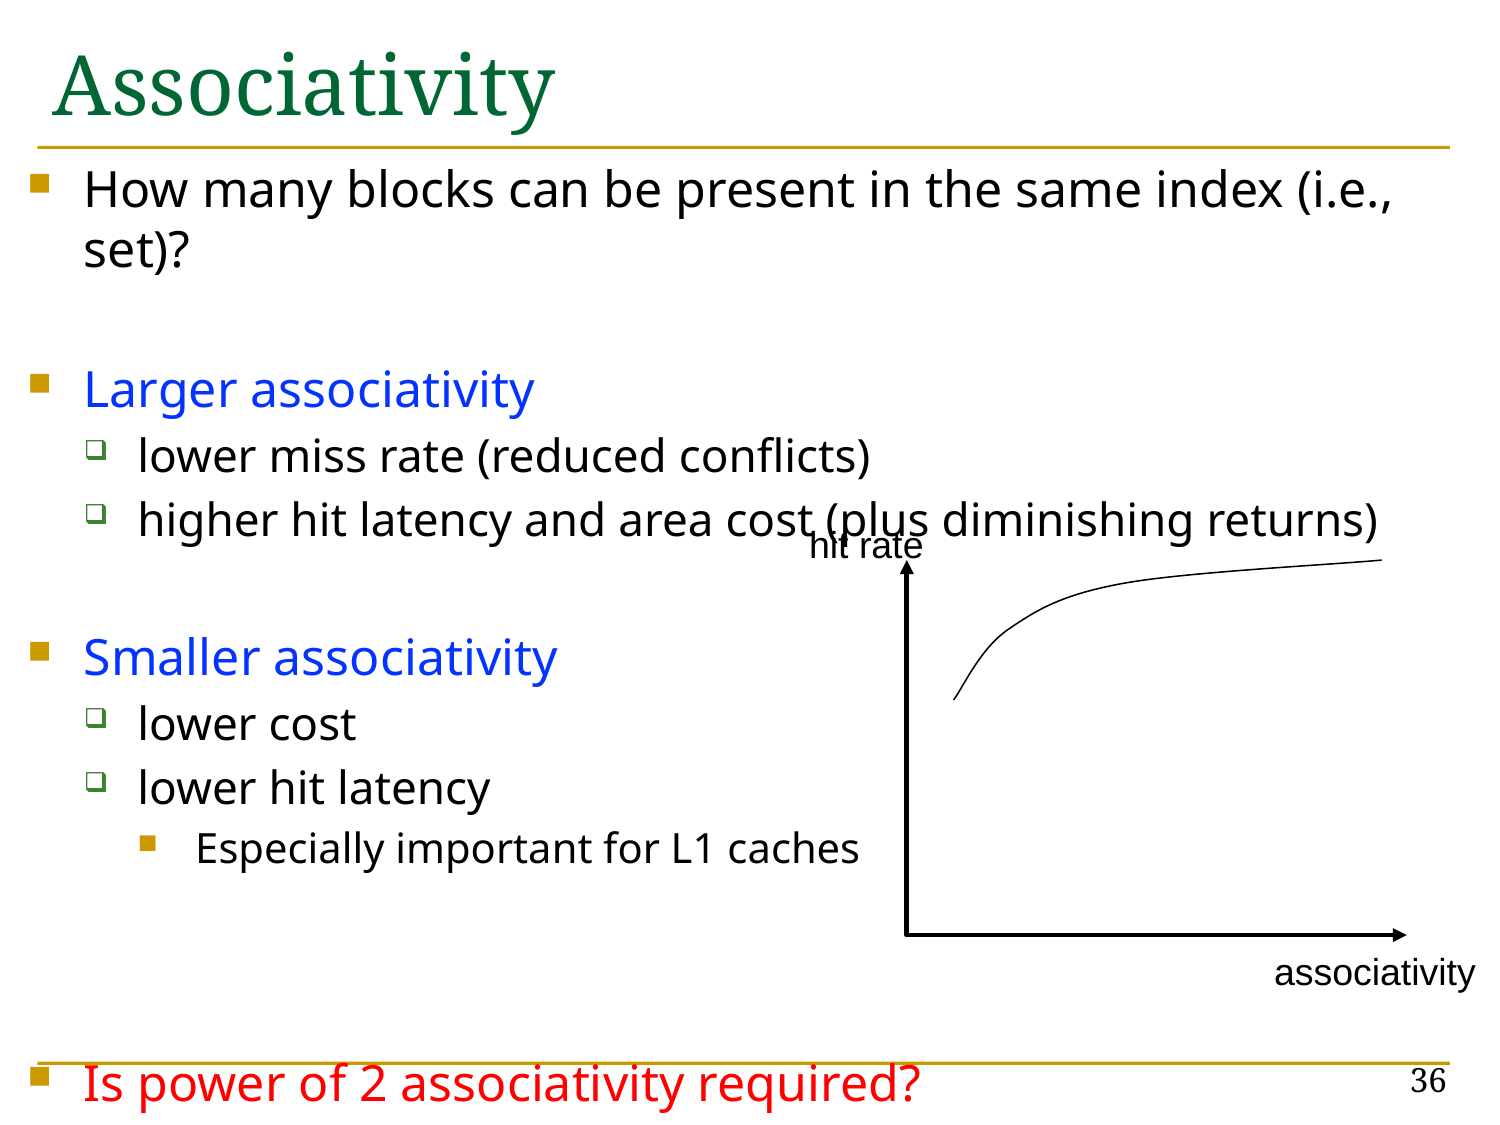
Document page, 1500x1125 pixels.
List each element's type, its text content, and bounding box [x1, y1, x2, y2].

slide_number 36 [1111, 1036, 1462, 1112]
text_box hit rate [794, 513, 939, 574]
list How many blocks can be present in the same index (i.e., set)? Larger associativity lower miss rate (reduced conflicts) higher hit latency and area cost (plus diminishing returns) Smaller associativity lower cost lower hit latency Especially important for L1 caches Is power of 2 associativity required? [12, 149, 1490, 1063]
text_box [906, 574, 1407, 940]
text_box associativity [1259, 940, 1491, 1001]
title Associativity [37, 24, 1450, 149]
text_box [953, 560, 1382, 700]
